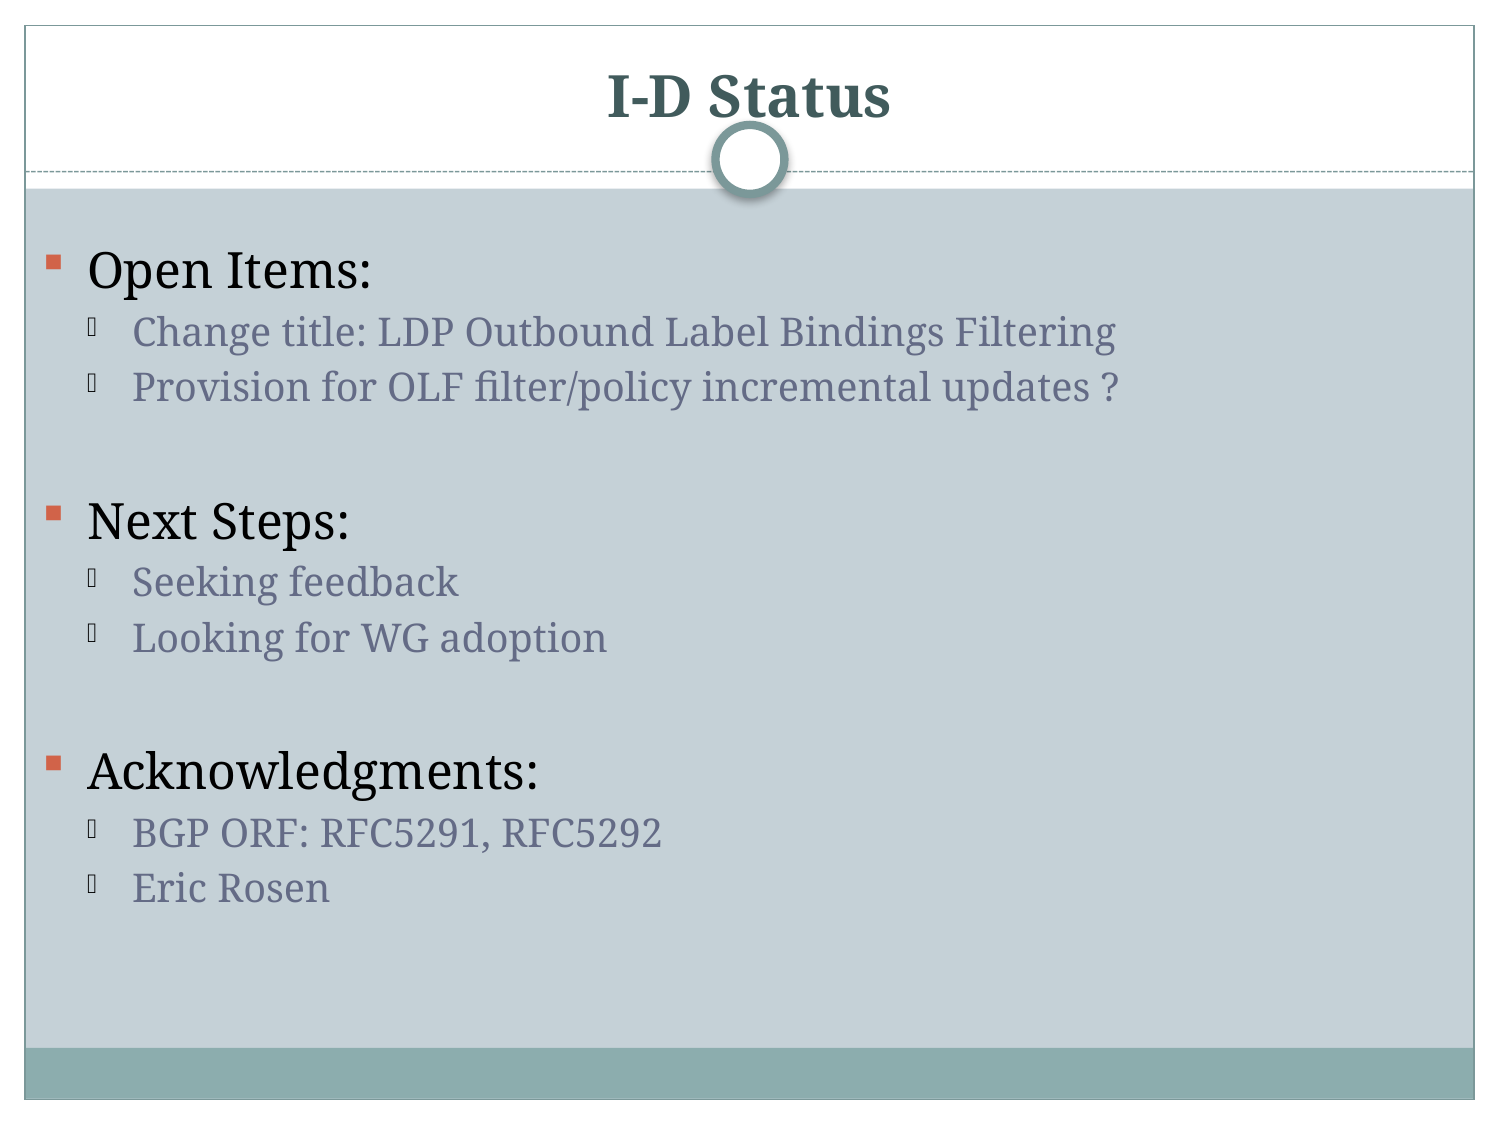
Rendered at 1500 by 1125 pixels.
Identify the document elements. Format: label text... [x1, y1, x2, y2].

list Open Items: Change title: LDP Outbound Label Bindings Filtering Provision for OLF filter/policy incremental updates ? Next Steps: Seeking feedback Looking for WG adoption Acknowledgments: BGP ORF: RFC5291, RFC5292 Eric Rosen [27, 231, 1462, 1087]
title I-D Status [0, 12, 1500, 137]
